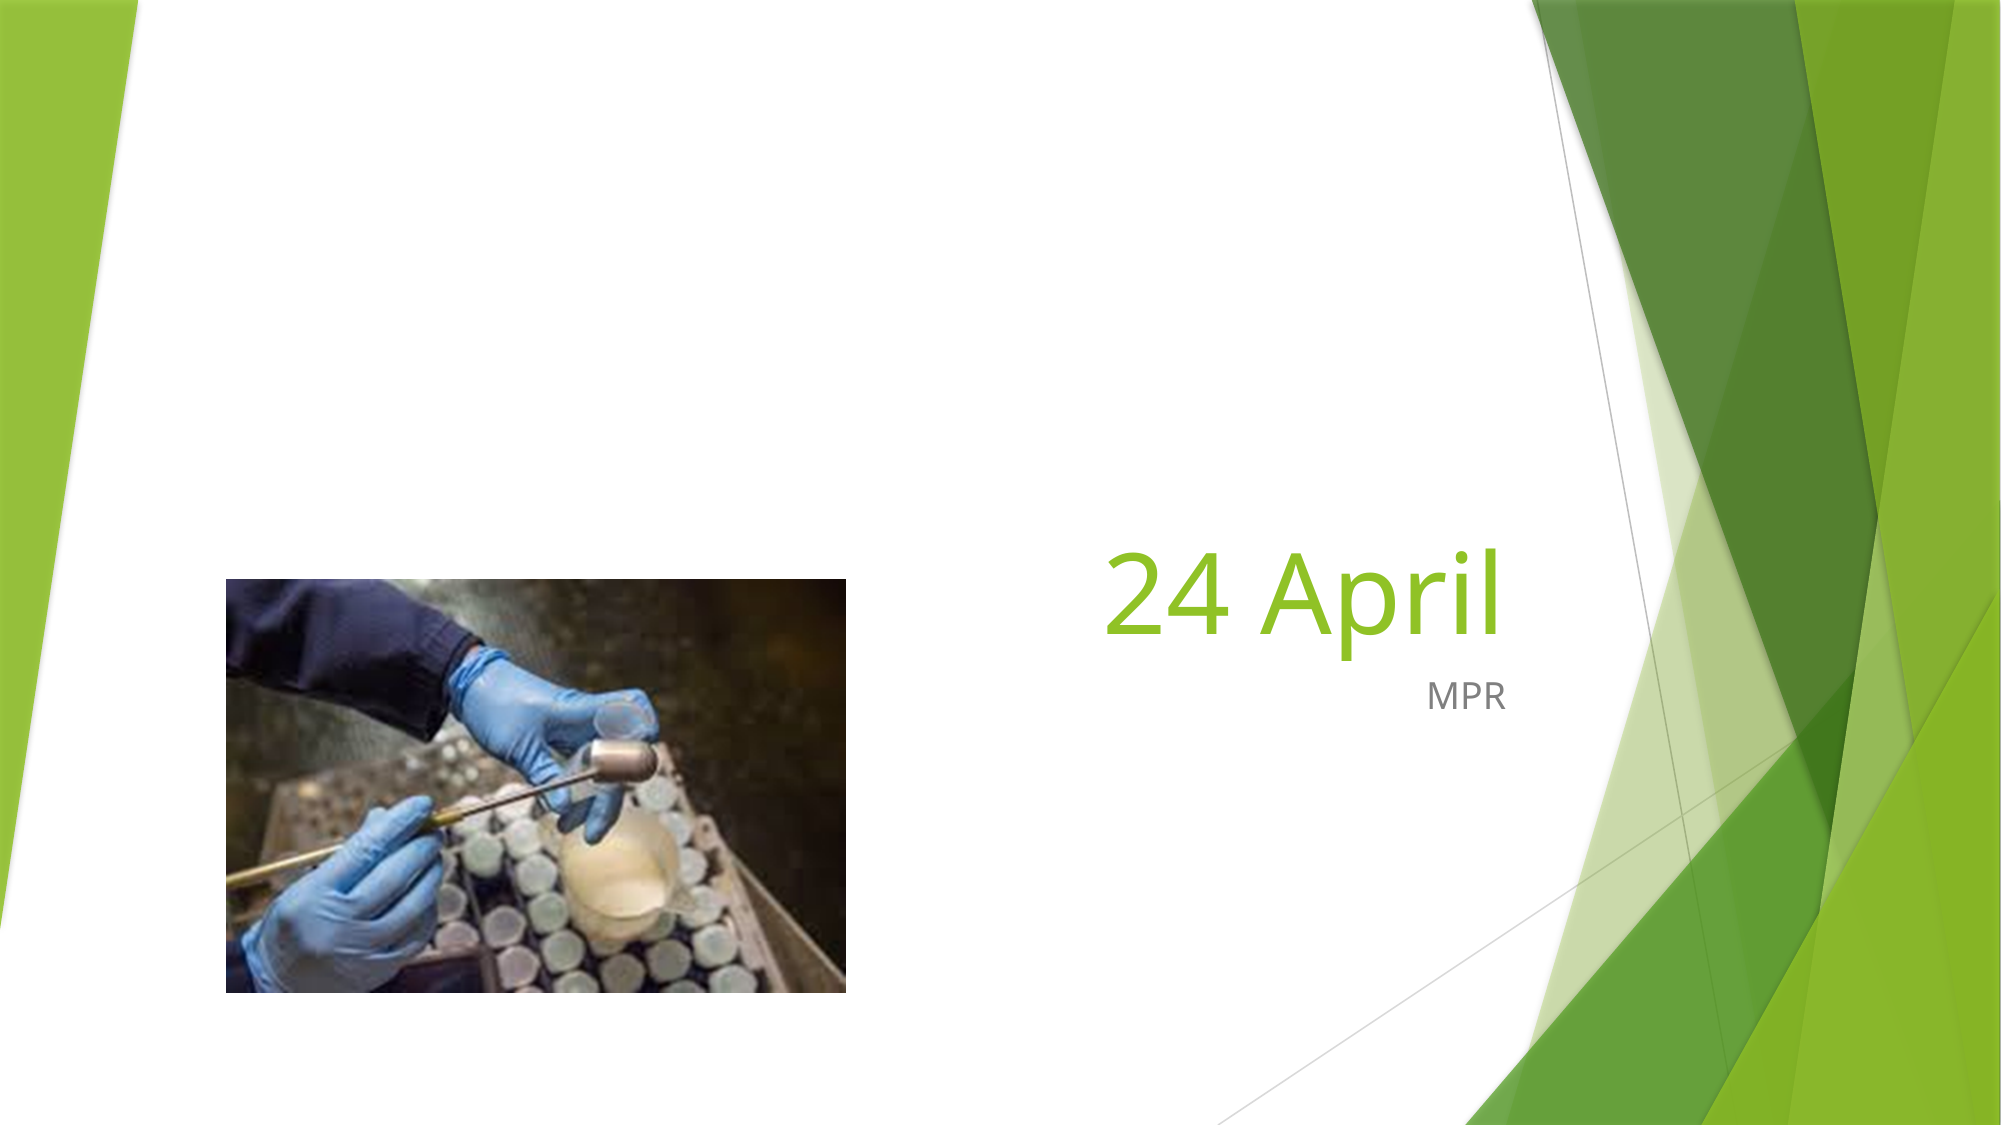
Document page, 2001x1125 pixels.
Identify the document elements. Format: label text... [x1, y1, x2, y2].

subtitle MPR [851, 664, 1522, 845]
title 24 April [247, 394, 1522, 664]
picture [226, 579, 847, 994]
